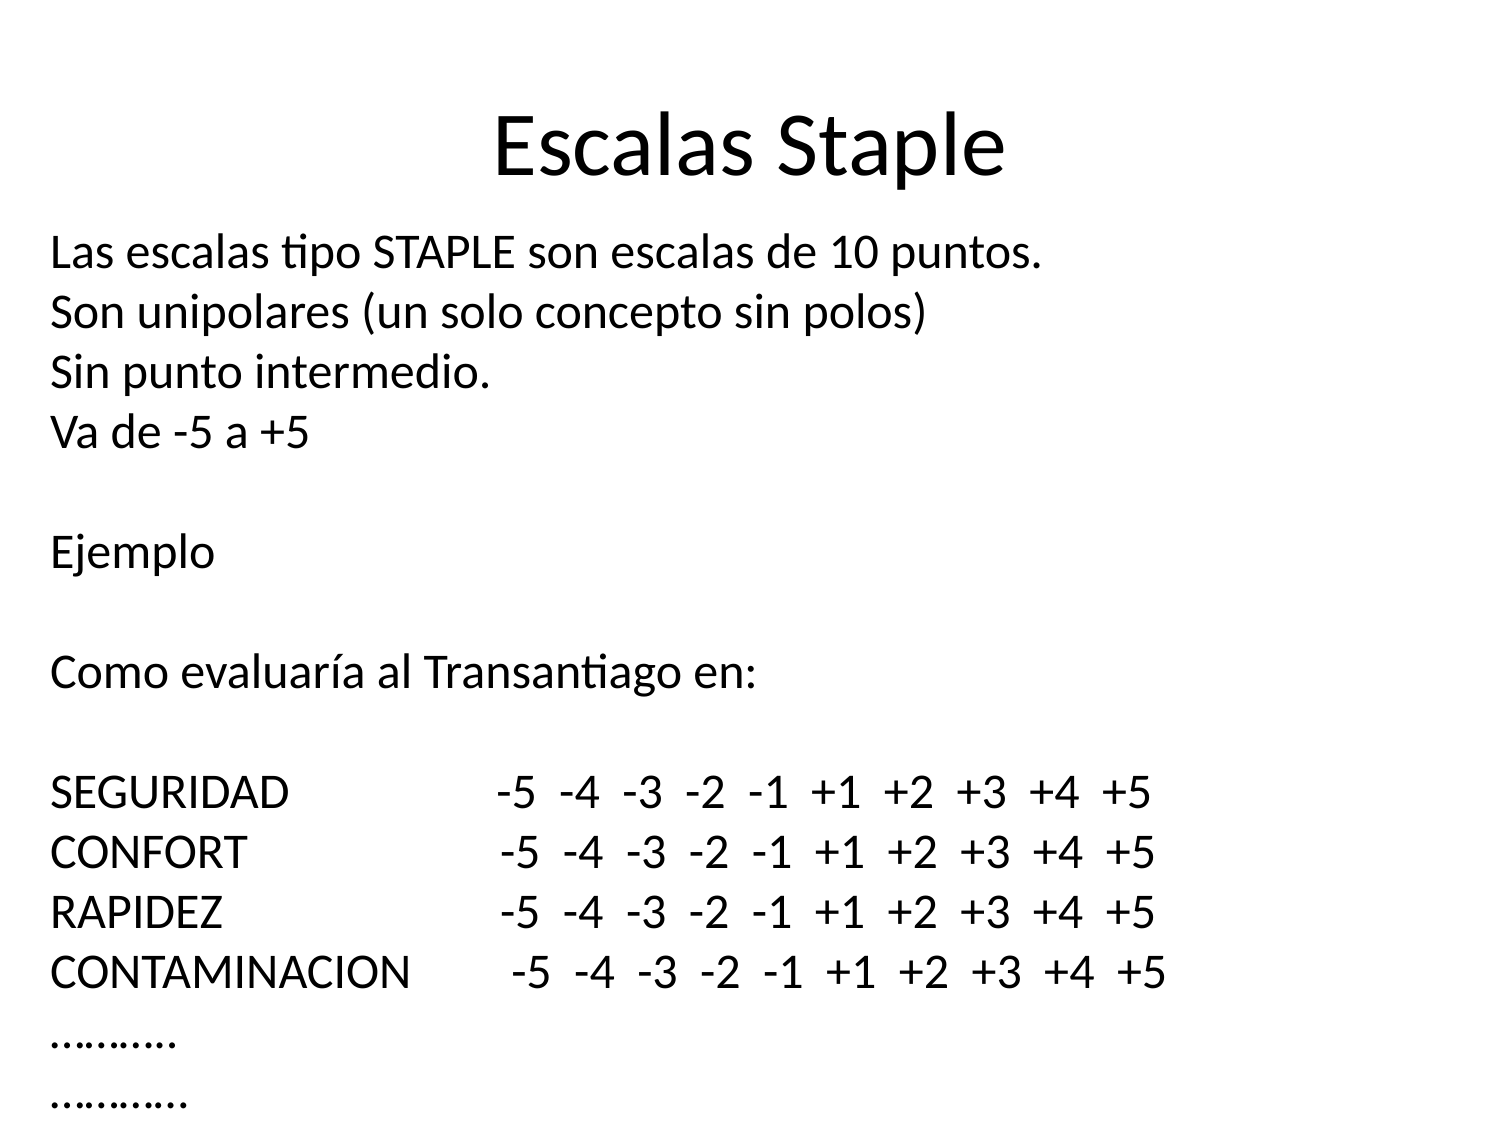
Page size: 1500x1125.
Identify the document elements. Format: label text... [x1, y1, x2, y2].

text_box Las escalas tipo STAPLE son escalas de 10 puntos. Son unipolares (un solo concepto sin polos) Sin punto intermedio. Va de -5 a +5 Ejemplo Como evaluaría al Transantiago en: SEGURIDAD -5 -4 -3 -2 -1 +1 +2 +3 +4 +5 CONFORT -5 -4 -3 -2 -1 +1 +2 +3 +4 +5 RAPIDEZ -5 -4 -3 -2 -1 +1 +2 +3 +4 +5 CONTAMINACION -5 -4 -3 -2 -1 +1 +2 +3 +4 +5 ……….. ………… [35, 210, 1500, 1125]
title Escalas Staple [75, 45, 1425, 210]
